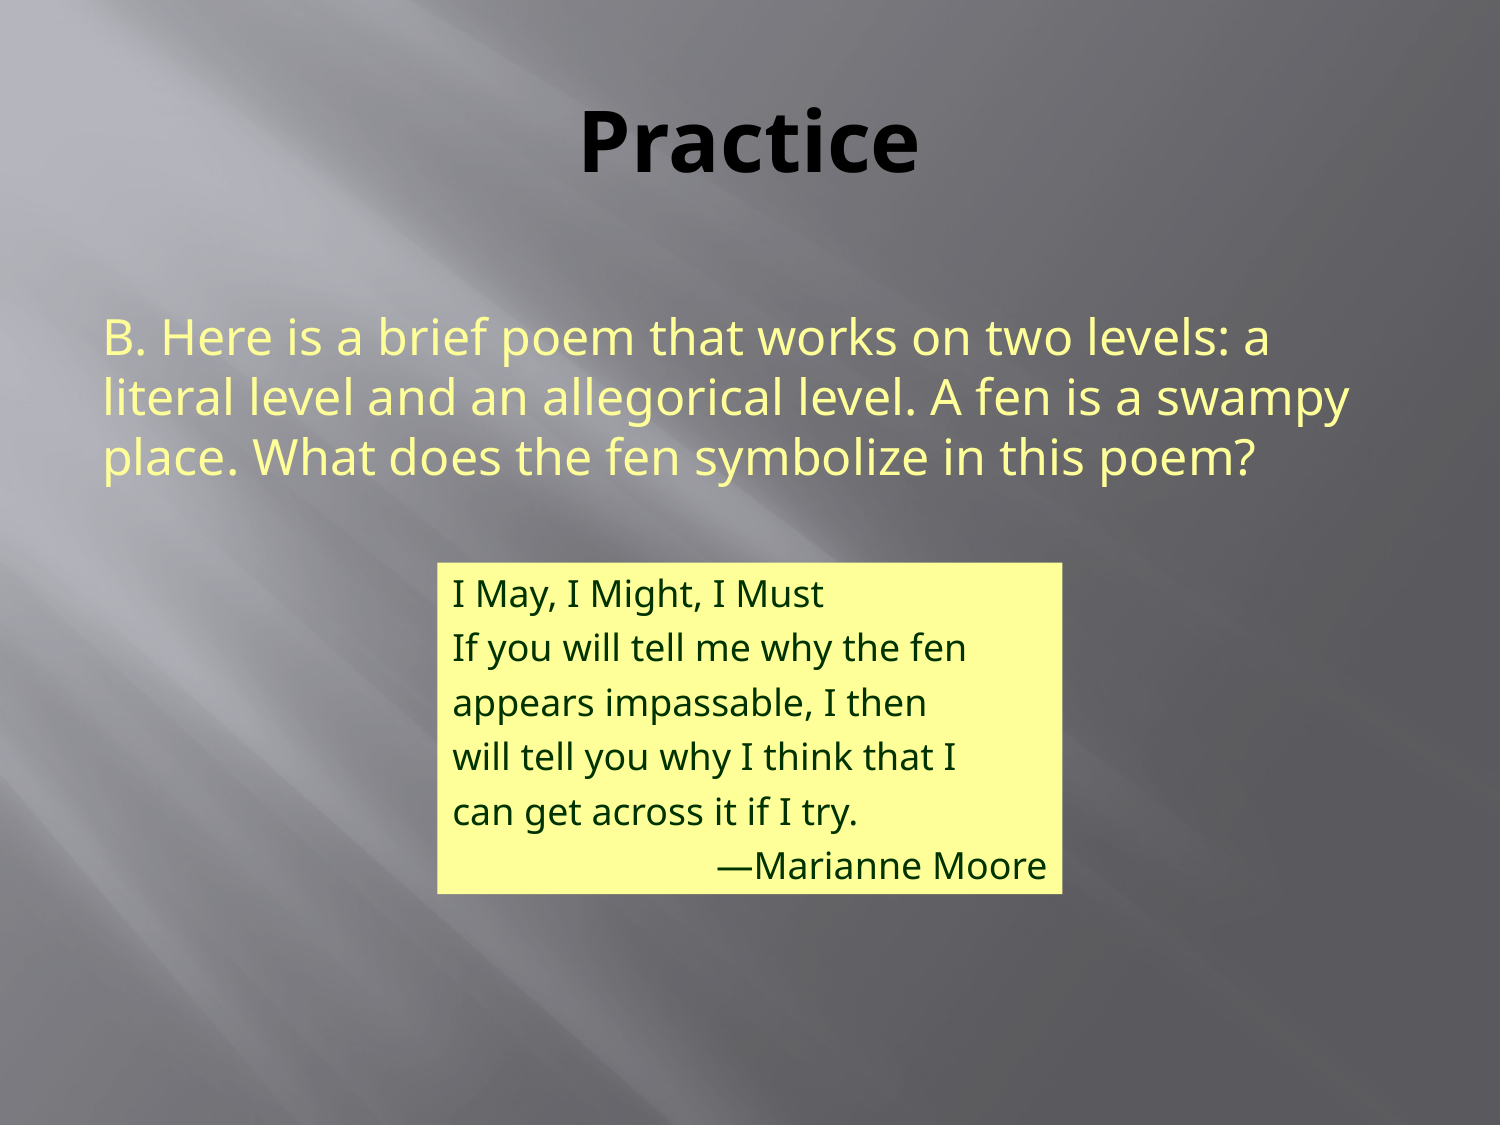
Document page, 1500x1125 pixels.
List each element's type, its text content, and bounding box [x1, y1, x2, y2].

text_box I May, I Might, I Must If you will tell me why the fen appears impassable, I then will tell you why I think that I can get across it if I try. —Marianne Moore [437, 562, 1063, 895]
text_box B. Here is a brief poem that works on two levels: a literal level and an allegorical level. A fen is a swampy place. What does the fen symbolize in this poem? [87, 298, 1413, 493]
title Practice [75, 45, 1425, 233]
text_box [787, 837, 1075, 913]
